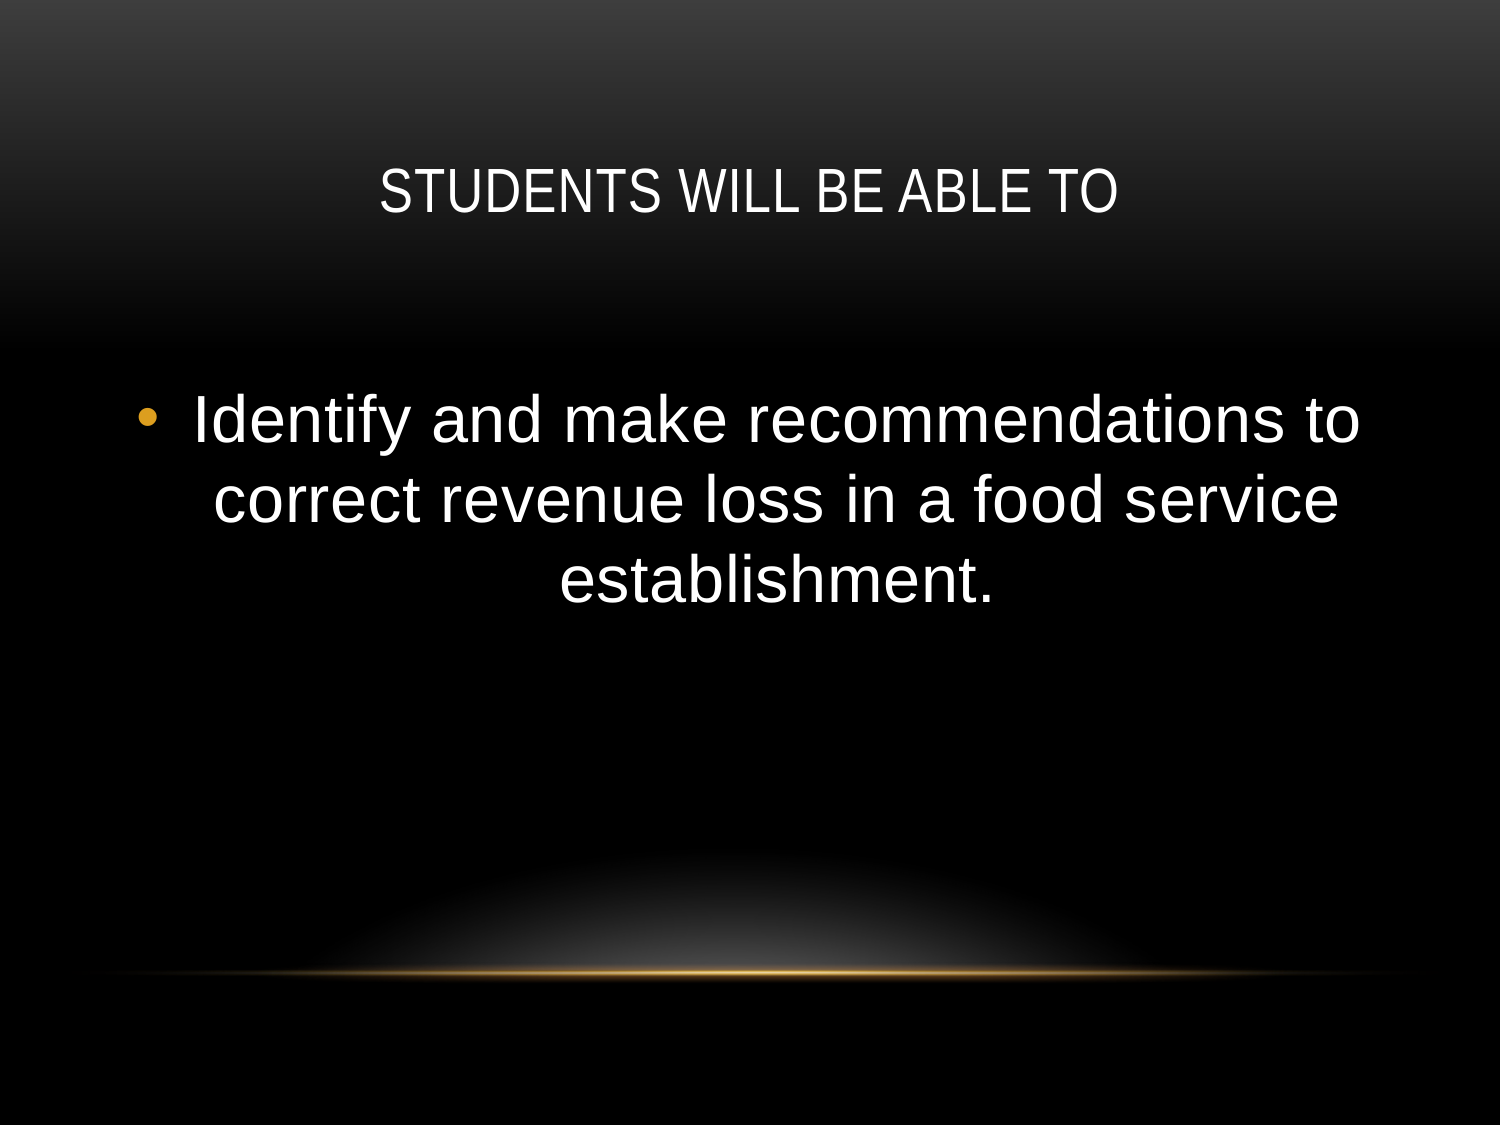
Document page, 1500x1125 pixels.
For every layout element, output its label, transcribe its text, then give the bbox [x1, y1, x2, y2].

list Identify and make recommendations to correct revenue loss in a food service establishment. [99, 262, 1400, 938]
title Students Will be able to [99, 45, 1400, 233]
picture [0, 0, 1500, 1125]
